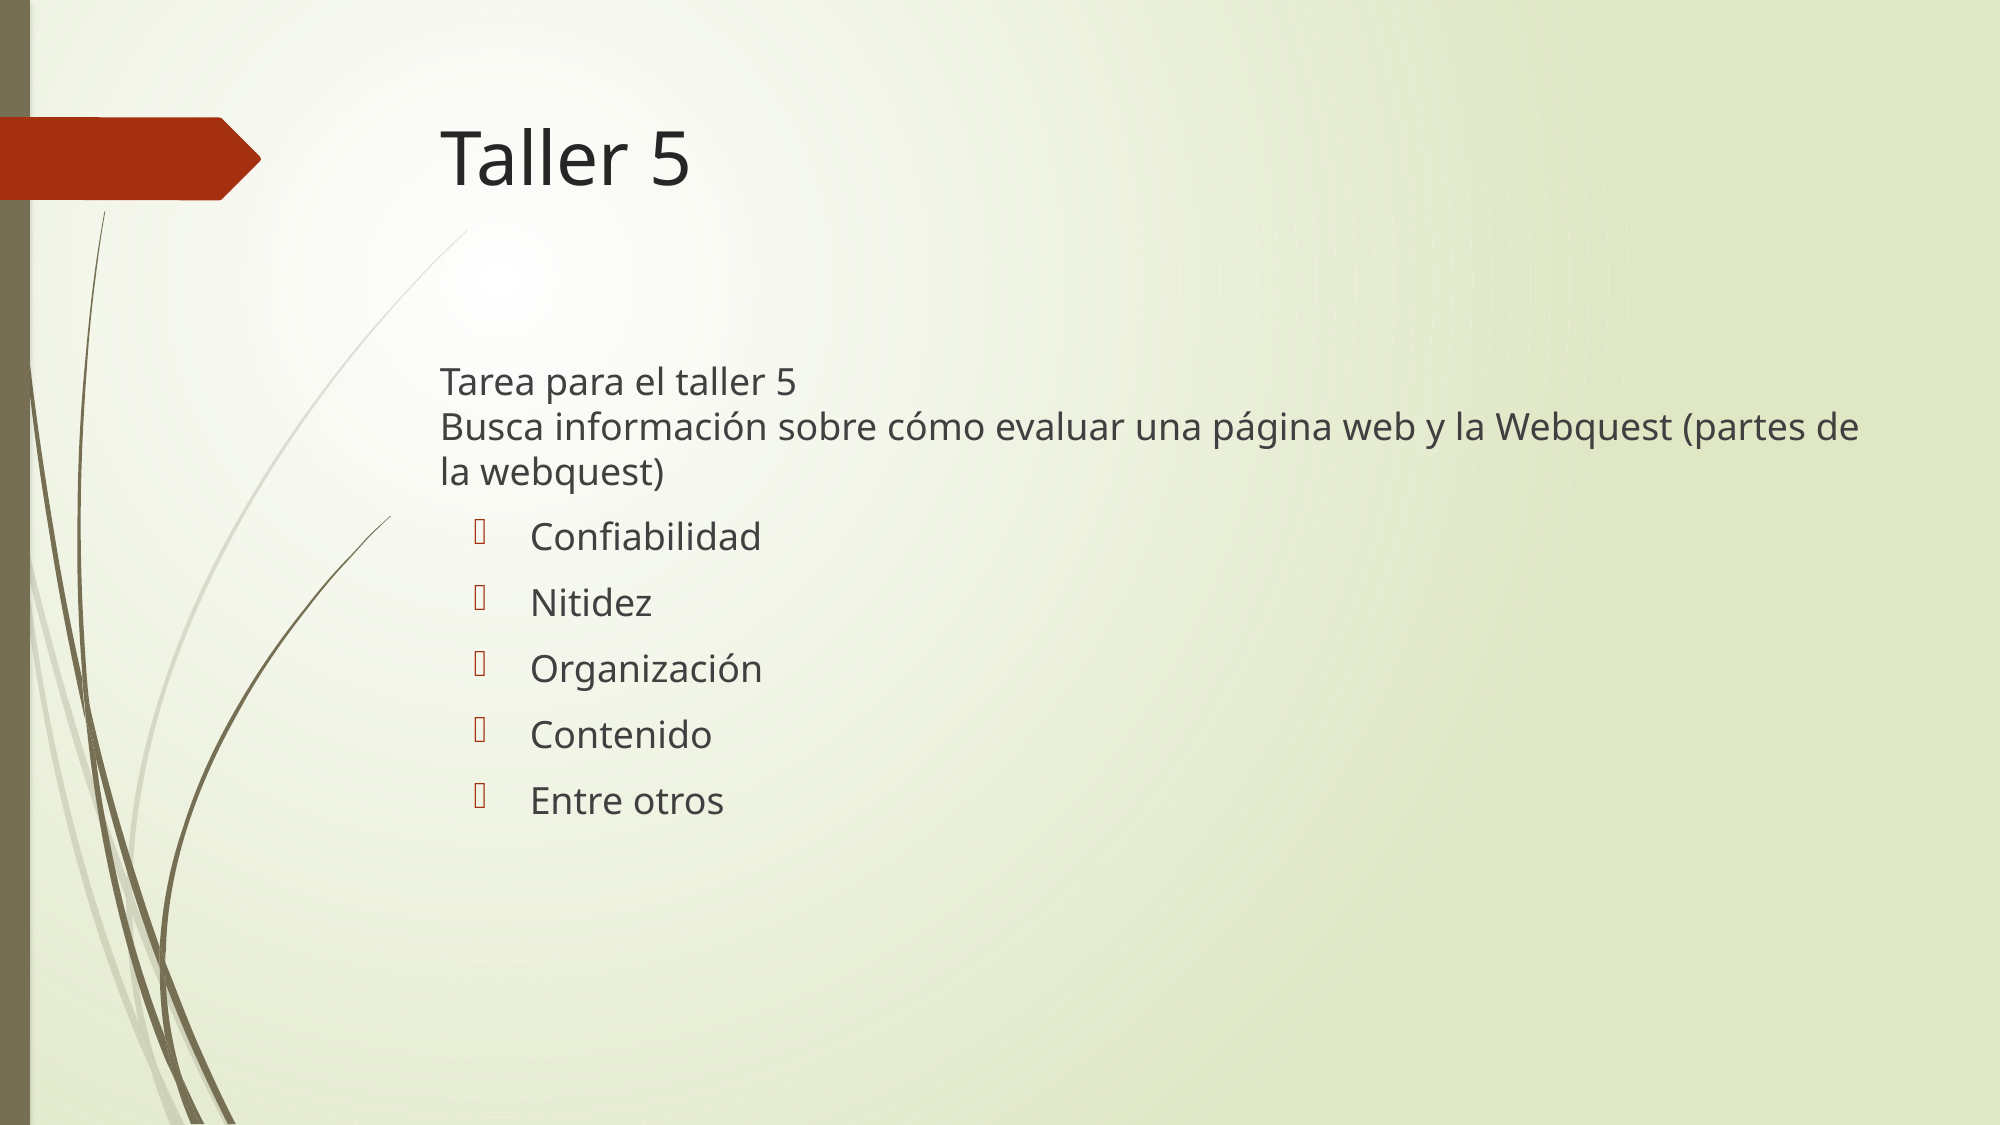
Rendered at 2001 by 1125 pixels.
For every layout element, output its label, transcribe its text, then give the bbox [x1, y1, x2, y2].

title Taller 5 [425, 102, 1888, 313]
list Tarea para el taller 5 Busca información sobre cómo evaluar una página web y la Webquest (partes de la webquest) Confiabilidad Nitidez Organización Contenido Entre otros [424, 350, 1888, 970]
